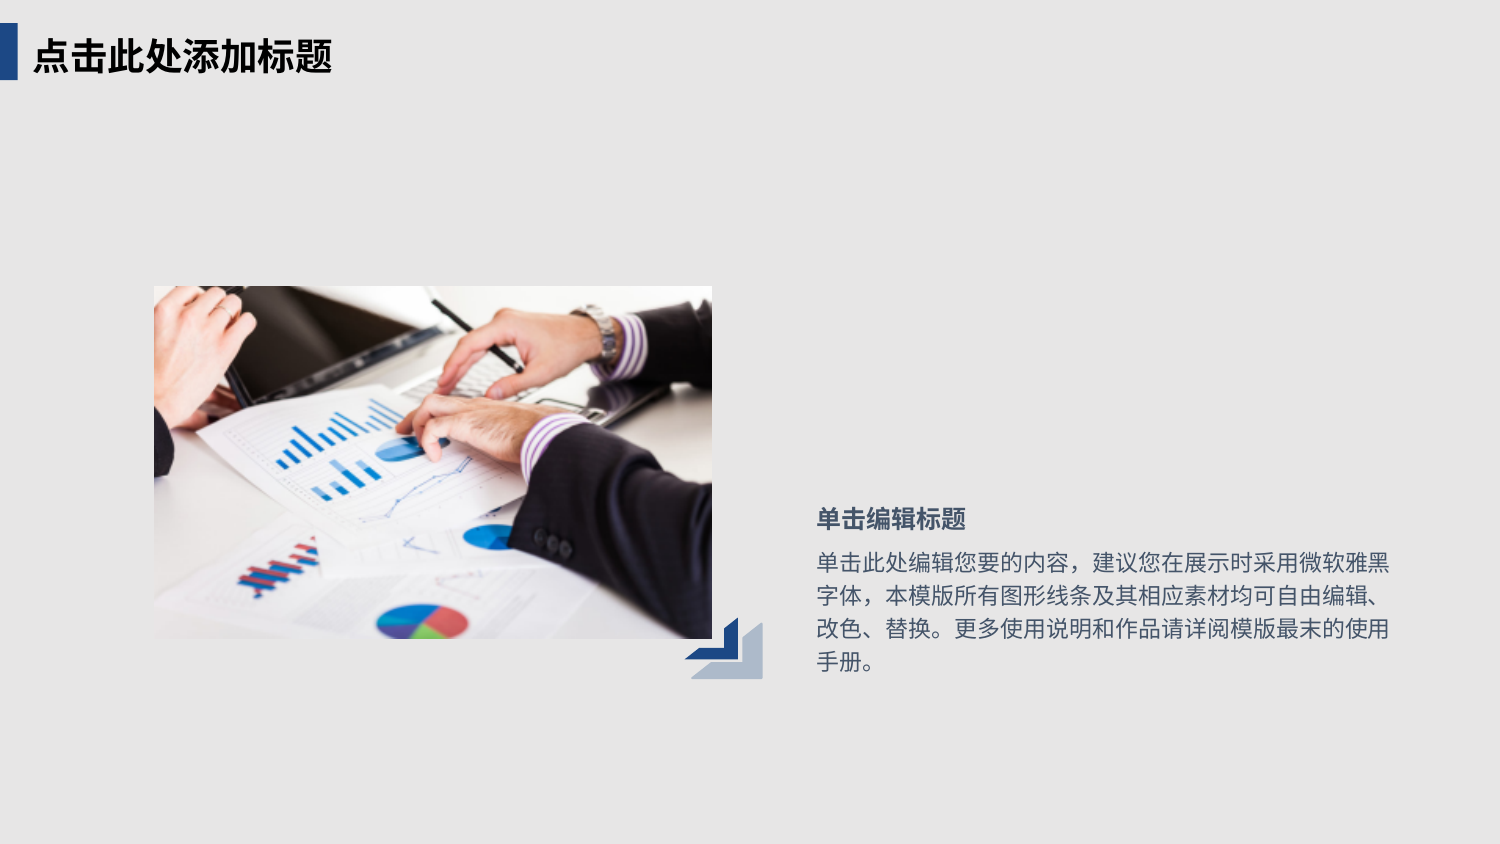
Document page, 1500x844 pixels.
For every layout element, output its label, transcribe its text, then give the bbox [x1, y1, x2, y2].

text_box [0, 23, 18, 81]
picture [154, 286, 712, 639]
text_box 单击编辑标题 [816, 503, 1156, 534]
text_box [684, 617, 738, 660]
text_box 单击此处编辑您要的内容，建议您在展示时采用微软雅黑字体，本模版所有图形线条及其相应素材均可自由编辑、改色、替换。更多使用说明和作品请详阅模版最末的使用手册。 [816, 543, 1401, 676]
text_box [692, 623, 762, 679]
text_box 点击此处添加标题 [21, 27, 347, 84]
